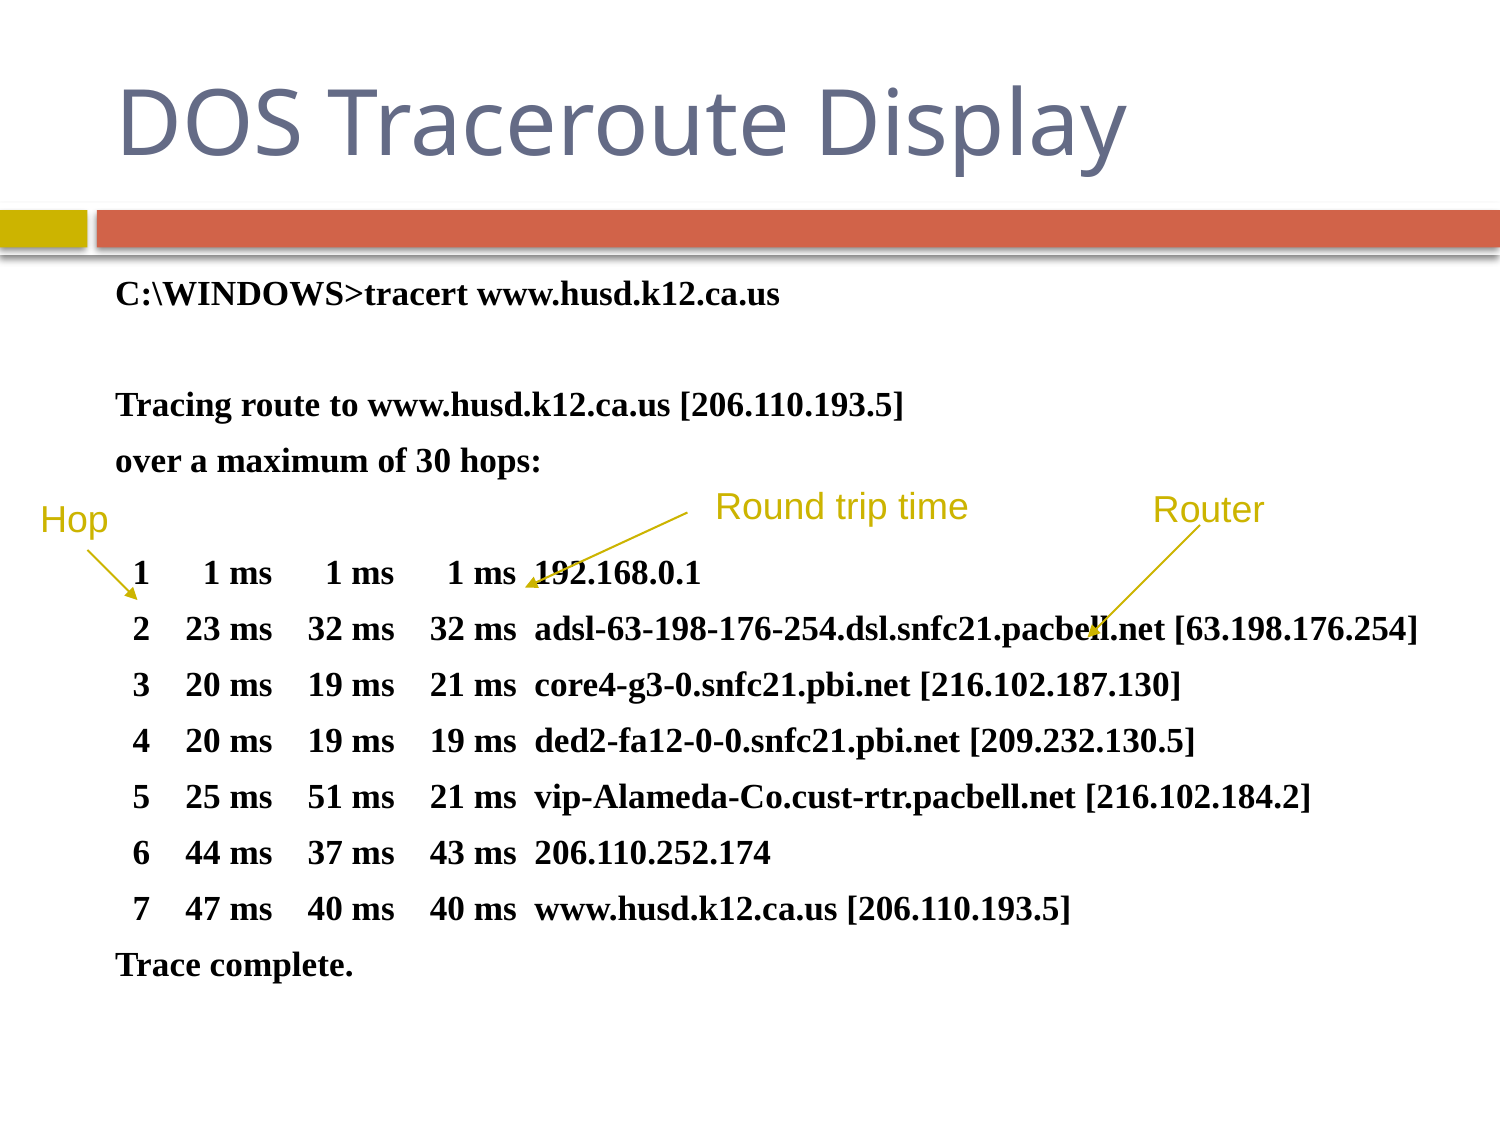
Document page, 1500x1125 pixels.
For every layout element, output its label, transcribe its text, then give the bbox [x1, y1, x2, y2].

text_box [87, 549, 138, 601]
text_box Router [1137, 477, 1280, 538]
text_box Round trip time [700, 475, 984, 535]
text_box Hop [25, 487, 124, 548]
text_box [525, 512, 688, 588]
list C:\WINDOWS>tracert www.husd.k12.ca.us Tracing route to www.husd.k12.ca.us [206.110.193.5] over a maximum of 30 hops: 1 1 ms 1 ms 1 ms 192.168.0.1 2 23 ms 32 ms 32 ms adsl-63-198-176-254.dsl.snfc21.pacbell.net [63.198.176.254] 3 20 ms 19 ms 21 ms core4-g3-0.snfc21.pbi.net [216.102.187.130] 4 20 ms 19 ms 19 ms ded2-fa12-0-0.snfc21.pbi.net [209.232.130.5] 5 25 ms 51 ms 21 ms vip-Alameda-Co.cust-rtr.pacbell.net [216.102.184.2] 6 44 ms 37 ms 43 ms 206.110.252.174 7 47 ms 40 ms 40 ms www.husd.k12.ca.us [206.110.193.5] Trace complete. [100, 262, 1438, 1000]
title DOS Traceroute Display [100, 37, 1438, 200]
text_box [1087, 538, 1188, 638]
